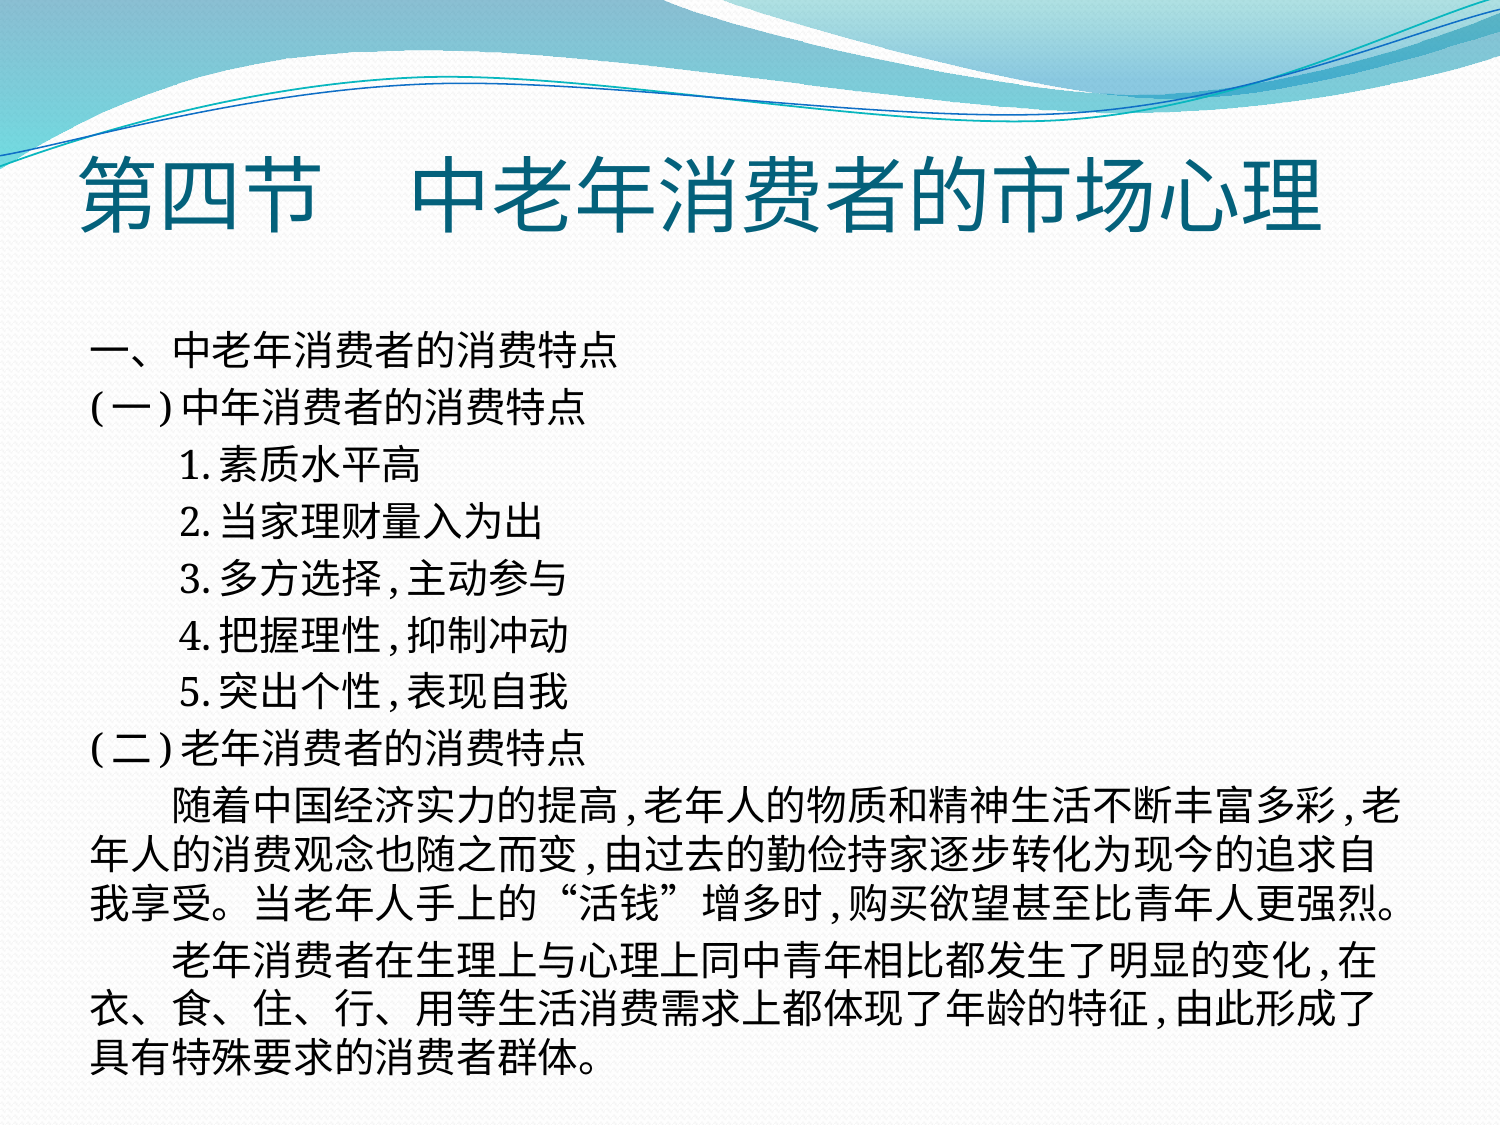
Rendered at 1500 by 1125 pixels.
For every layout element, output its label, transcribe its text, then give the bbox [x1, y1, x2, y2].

list 一、中老年消费者的消费特点 (一)中年消费者的消费特点 1.素质水平高 2.当家理财量入为出 3.多方选择,主动参与 4.把握理性,抑制冲动 5.突出个性,表现自我 (二)老年消费者的消费特点 随着中国经济实力的提高,老年人的物质和精神生活不断丰富多彩,老年人的消费观念也随之而变,由过去的勤俭持家逐步转化为现今的追求自我享受。当老年人手上的“活钱”增多时,购买欲望甚至比青年人更强烈。 老年消费者在生理上与心理上同中青年相比都发生了明显的变化,在衣、食、住、行、用等生活消费需求上都体现了年龄的特征,由此形成了具有特殊要求的消费者群体。 [75, 317, 1425, 1106]
title 第四节 中老年消费者的市场心理 [75, 115, 1425, 244]
